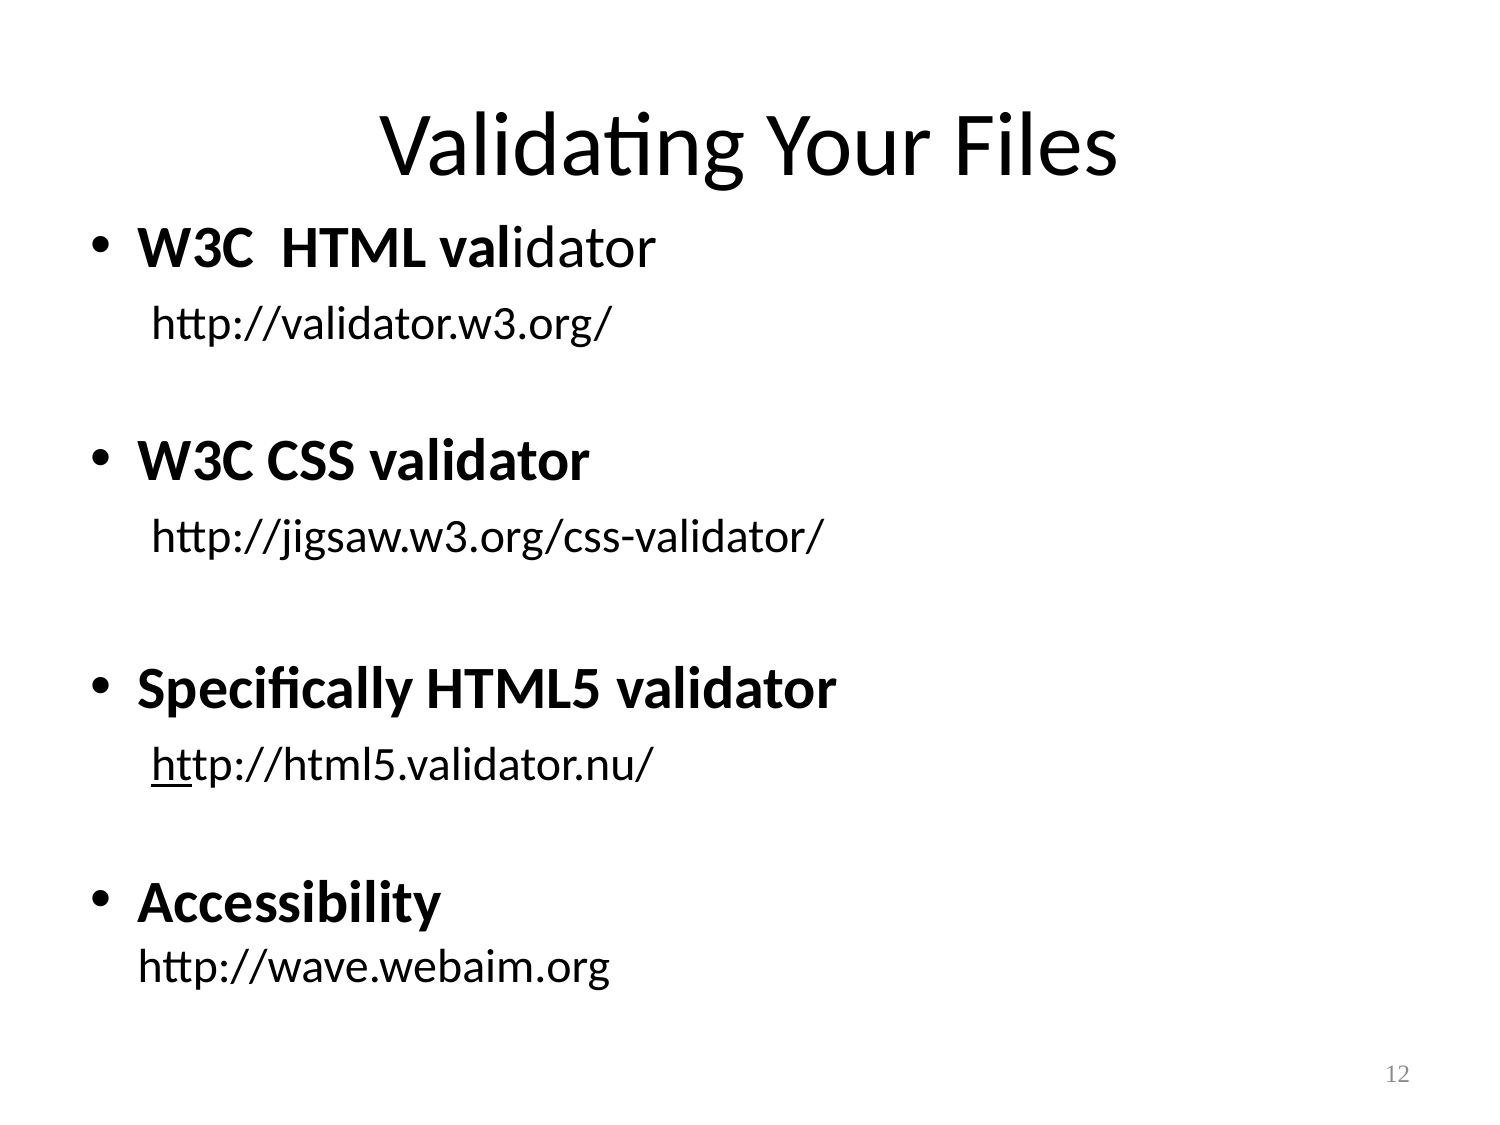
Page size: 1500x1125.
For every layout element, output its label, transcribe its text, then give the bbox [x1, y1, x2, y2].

title Validating Your Files [75, 45, 1425, 200]
list W3C HTML validator http://validator.w3.org/ W3C CSS validator http://jigsaw.w3.org/css-validator/ Specifically HTML5 validator http://html5.validator.nu/ Accessibility http://wave.webaim.org [75, 200, 1463, 1005]
slide_number 12 [1074, 1042, 1425, 1103]
